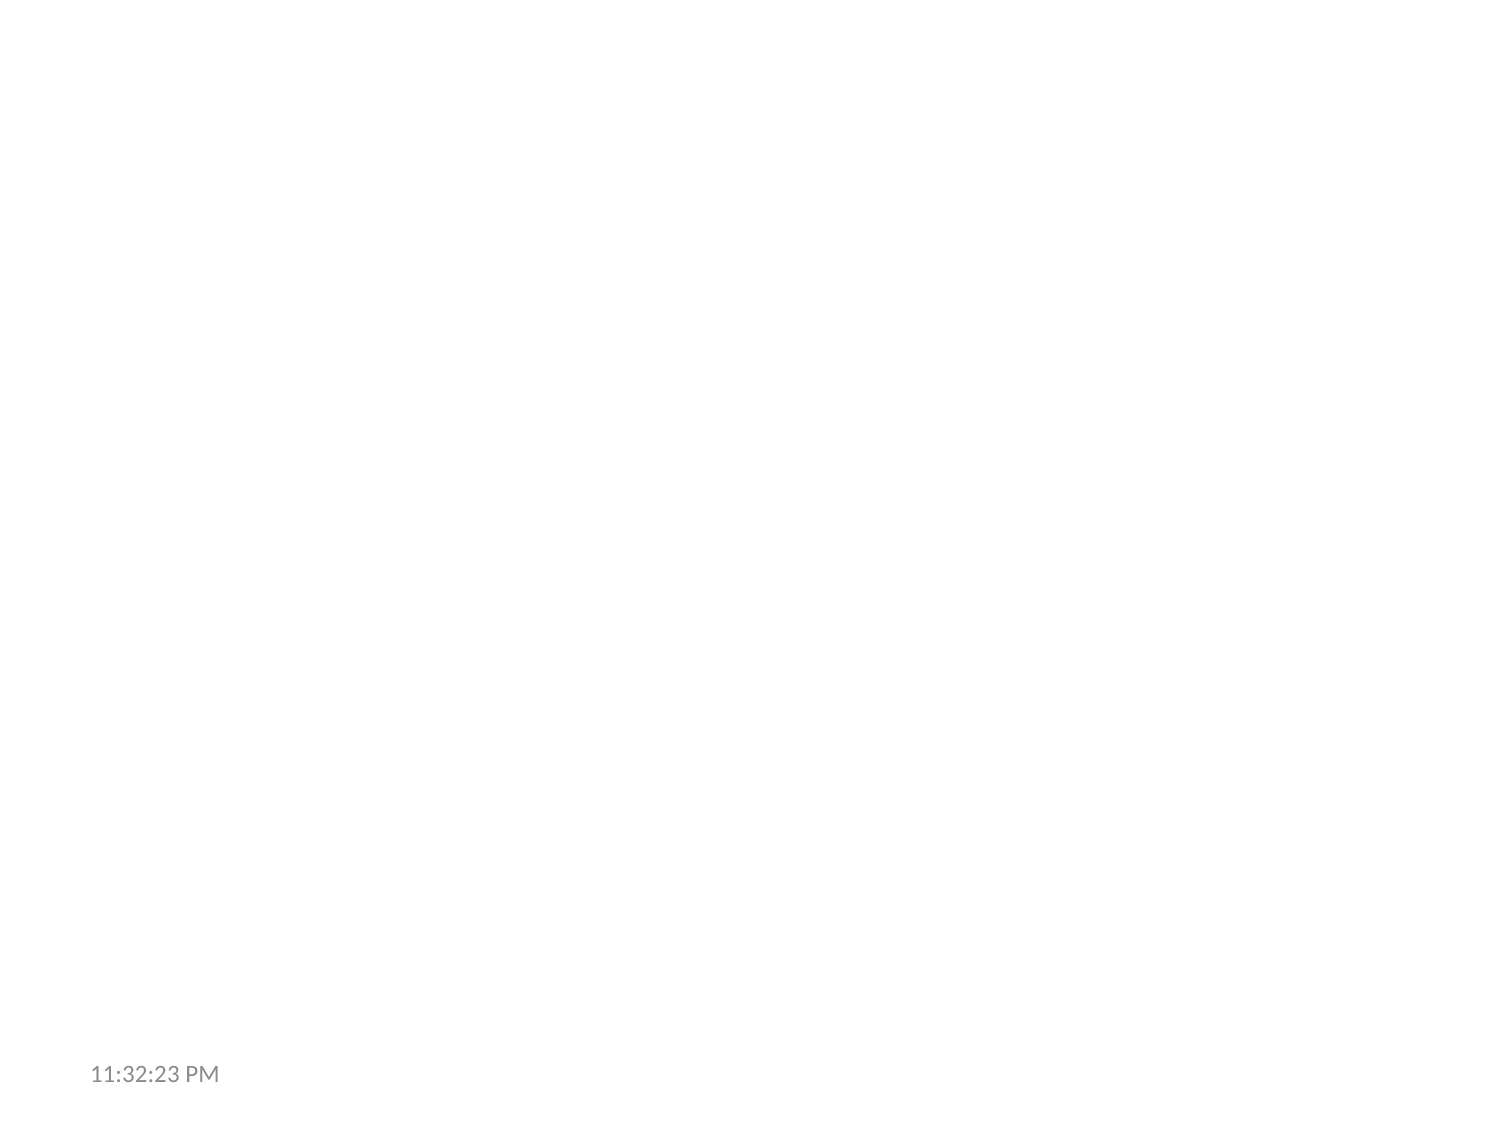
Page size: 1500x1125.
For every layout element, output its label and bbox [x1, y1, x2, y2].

slide_number [75, 1042, 425, 1103]
